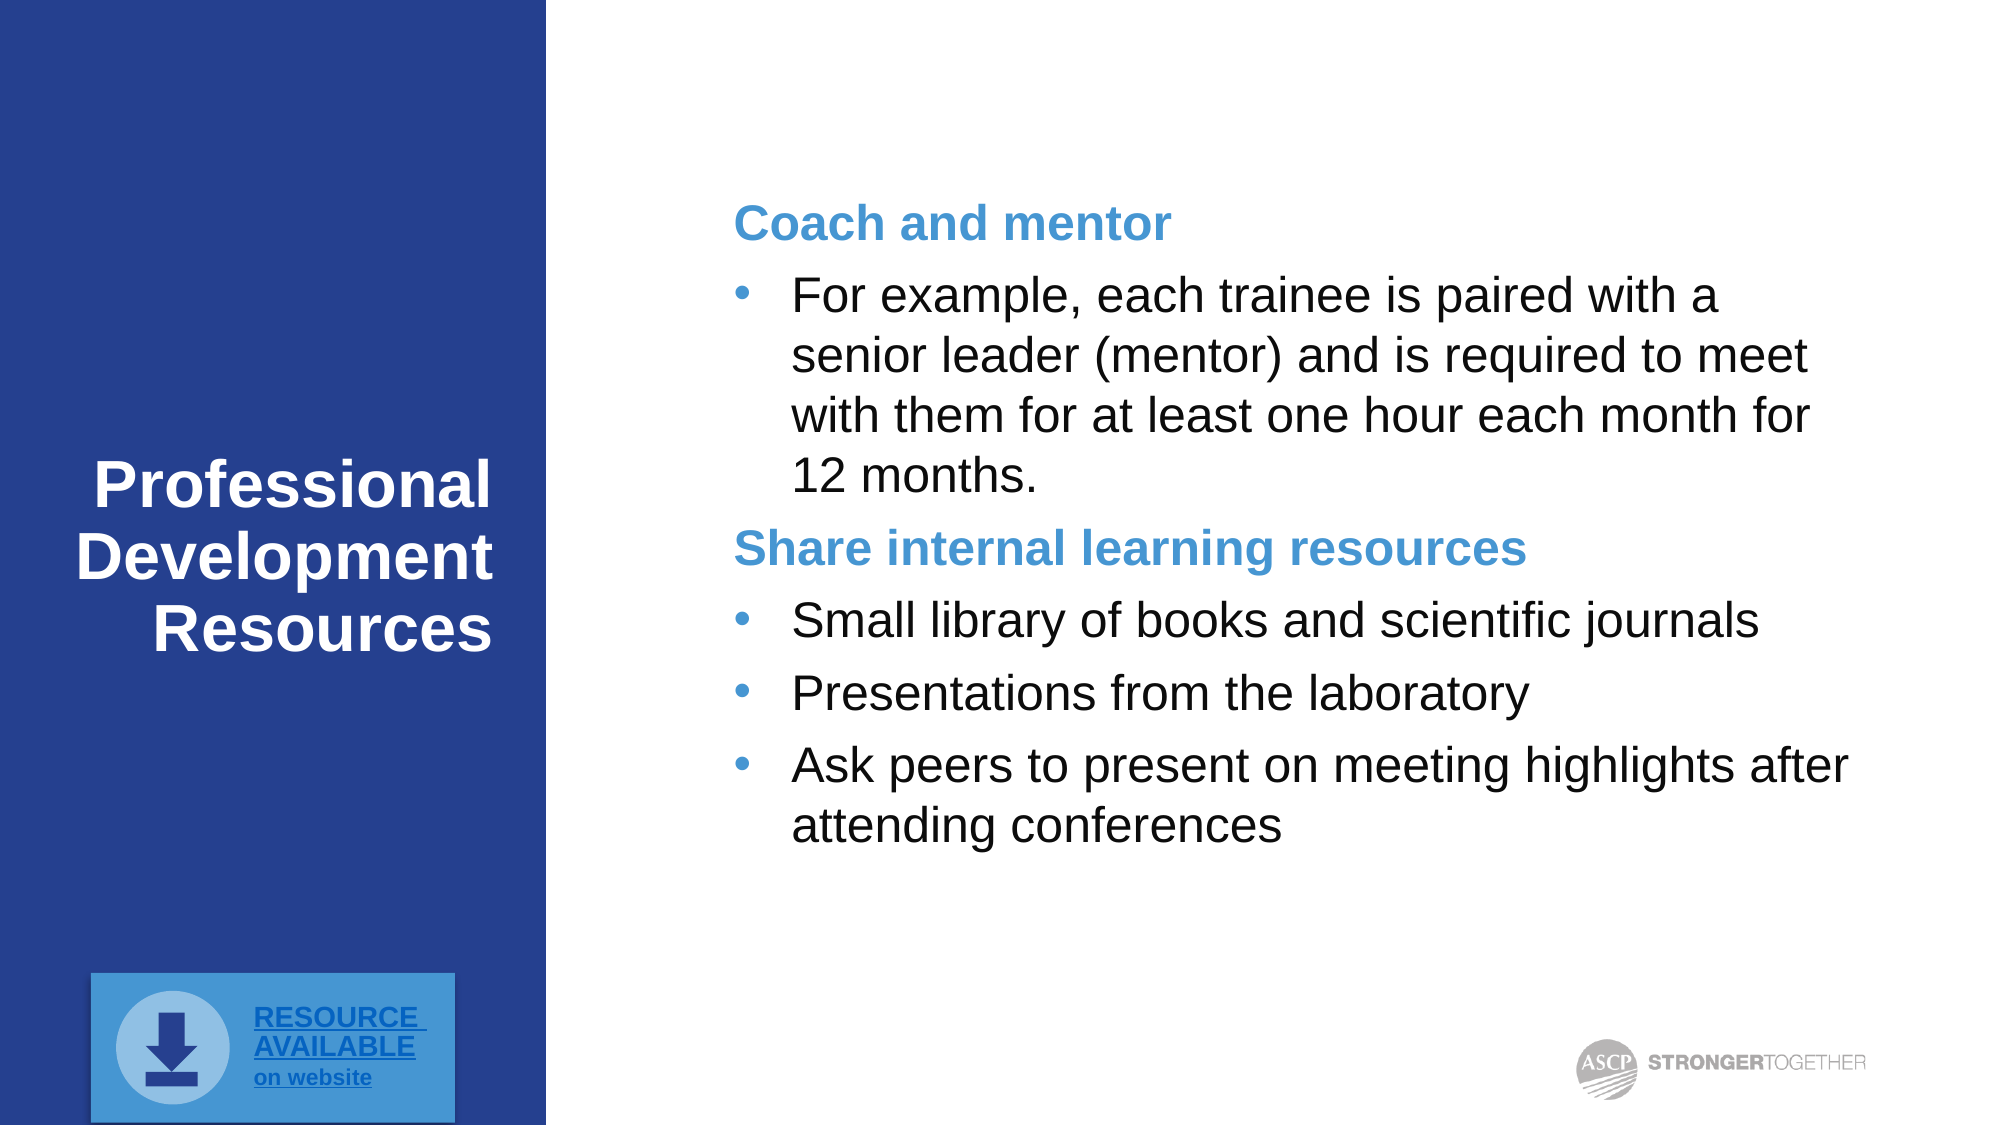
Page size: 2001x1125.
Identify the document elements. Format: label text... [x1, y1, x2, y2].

list Coach and mentor For example, each trainee is paired with a senior leader (mentor) and is required to meet with them for at least one hour each month for 12 months. Share internal learning resources Small library of books and scientific journals Presentations from the laboratory Ask peers to present on meeting highlights after attending conferences [701, 107, 1866, 1009]
picture [1576, 1039, 1866, 1100]
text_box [90, 972, 456, 1123]
title Professional Development Resources [37, 448, 509, 667]
